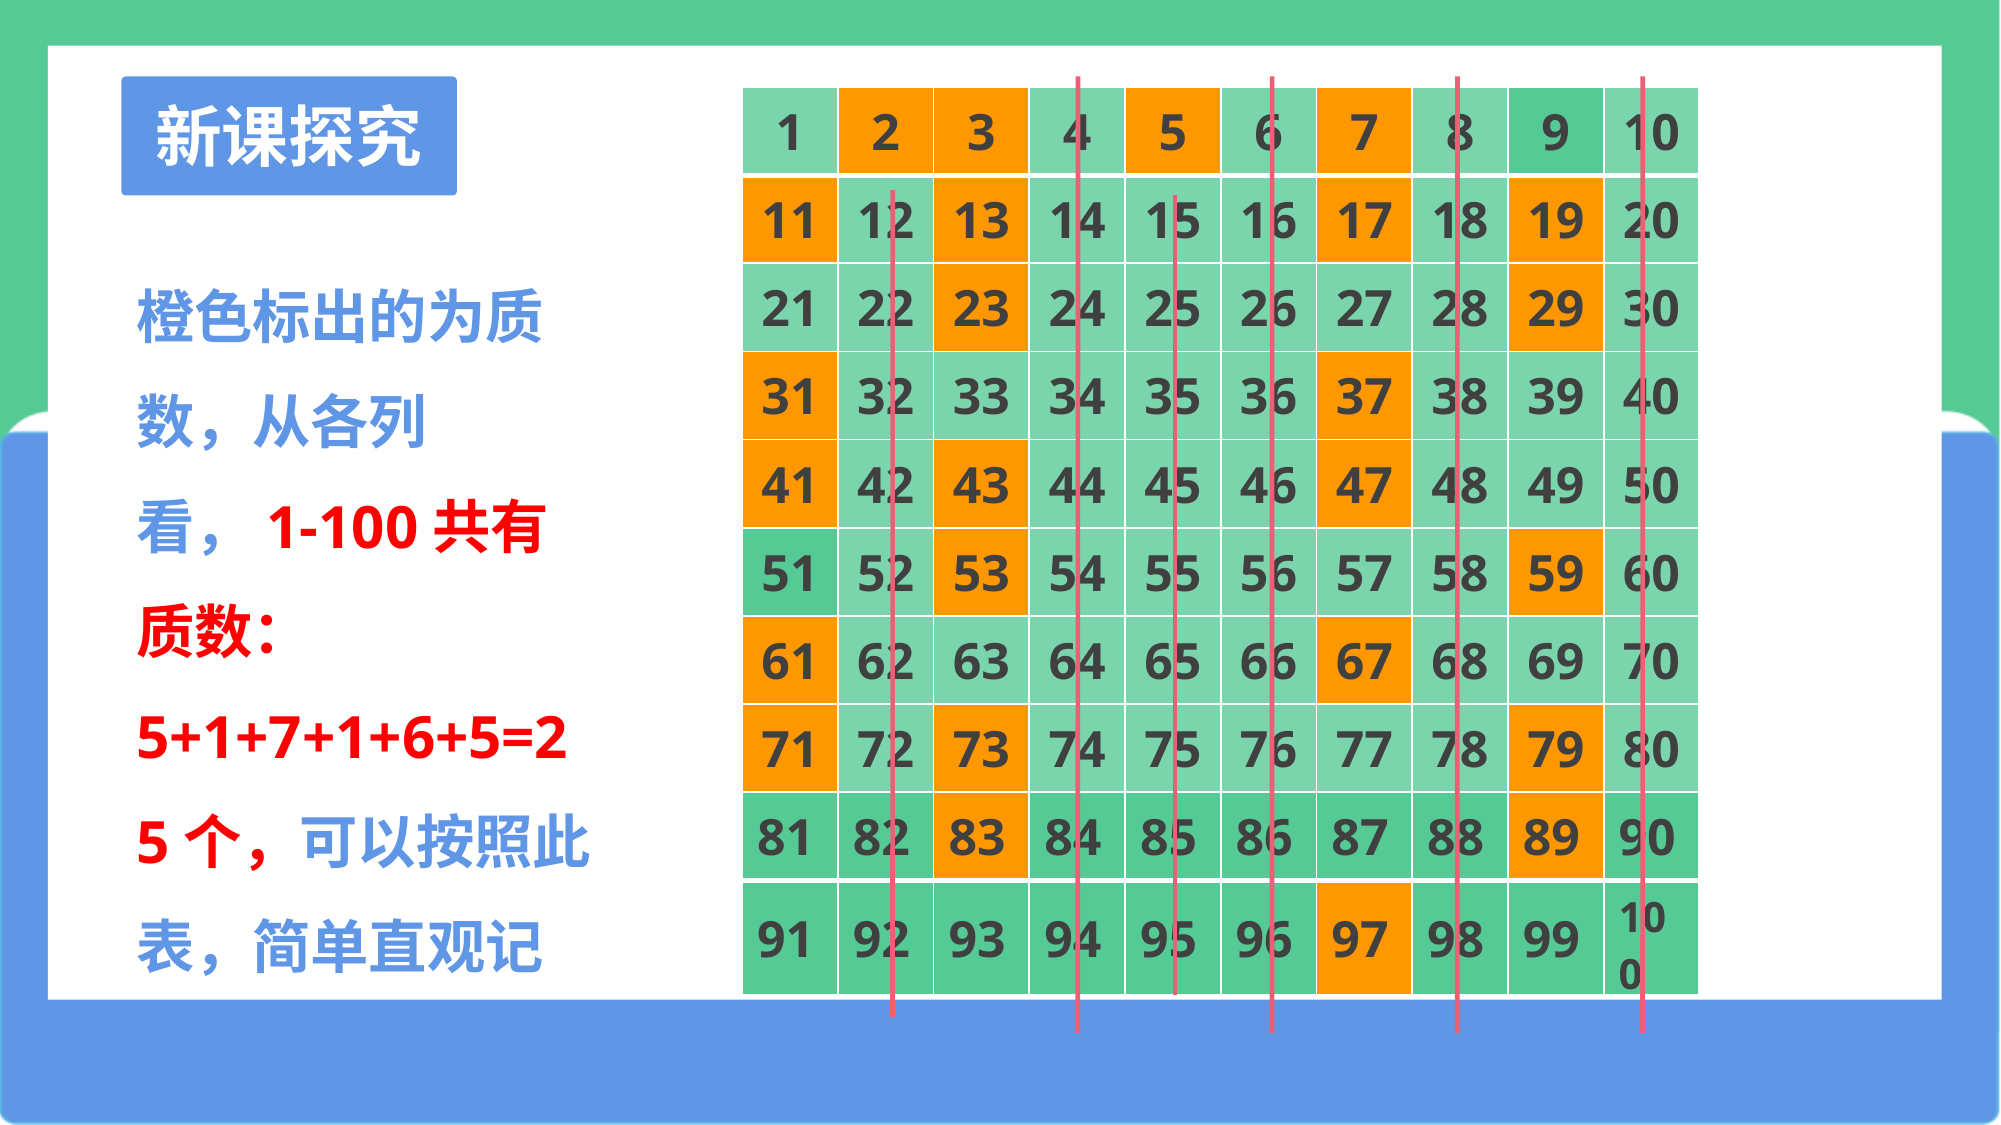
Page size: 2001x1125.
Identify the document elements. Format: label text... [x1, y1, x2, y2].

table_header 87 [1317, 793, 1411, 878]
table_cell 59 [1509, 529, 1603, 615]
table_cell 64 [1081, 617, 1124, 703]
table_header 88 [1413, 793, 1454, 878]
table_cell 97 [1317, 883, 1411, 994]
table_cell 34 [1030, 352, 1075, 439]
table_header 81 [743, 793, 837, 878]
table_header 90 [1645, 793, 1698, 878]
table_cell 50 [1646, 440, 1698, 527]
table_cell 35 [1177, 352, 1220, 439]
table_cell 60 [1605, 529, 1640, 615]
table_cell 36 [1222, 352, 1269, 439]
table_cell 31 [743, 352, 837, 439]
table_cell 52 [895, 529, 933, 615]
table_cell 63 [934, 617, 1028, 703]
table_cell 29 [1509, 264, 1603, 351]
table_cell 30 [1605, 264, 1640, 351]
table_cell 46 [1222, 440, 1269, 527]
table_cell 44 [1081, 440, 1124, 527]
table_cell 21 [743, 264, 837, 351]
table_cell 62 [839, 617, 890, 703]
table_cell 25 [1126, 264, 1173, 351]
table_cell 48 [1460, 440, 1507, 527]
table_cell 19 [1509, 178, 1603, 262]
table_cell 77 [1317, 705, 1411, 791]
table_header 84 [1081, 793, 1124, 878]
table_cell 13 [934, 178, 1028, 262]
table_cell 22 [895, 264, 933, 351]
table_cell 74 [1081, 705, 1124, 791]
table_cell 98 [1413, 883, 1454, 994]
table_cell 64 [1030, 617, 1075, 703]
table_cell 92 [839, 883, 890, 994]
table_cell 11 [743, 178, 837, 262]
table_cell 93 [934, 883, 1028, 994]
table_cell 14 [1081, 178, 1124, 262]
table_cell 66 [1275, 617, 1316, 703]
table_cell 96 [1275, 883, 1316, 994]
table_cell 45 [1177, 440, 1220, 527]
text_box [121, 76, 457, 196]
table_cell 52 [839, 529, 890, 615]
table_cell 18 [1413, 178, 1455, 262]
table_cell 15 [1126, 178, 1220, 262]
table_cell 60 [1645, 529, 1698, 615]
table_cell 14 [1030, 178, 1075, 262]
table_cell 78 [1413, 705, 1454, 791]
table_cell 26 [1275, 264, 1316, 351]
table_cell 42 [895, 440, 933, 527]
table_cell 51 [743, 529, 837, 615]
table_cell 68 [1413, 617, 1455, 703]
table_cell 61 [743, 617, 837, 703]
text_box 橙色标出的为质数，从各列看，1-100共有质数：5+1+7+1+6+5=25个，可以按照此表，简单直观记忆 [121, 237, 611, 1018]
table_header 8 [1460, 88, 1507, 173]
table_cell 67 [1317, 617, 1411, 703]
table_cell 26 [1222, 264, 1269, 351]
table_cell 46 [1275, 440, 1316, 527]
table_cell 92 [895, 883, 933, 994]
table_cell 44 [1030, 440, 1075, 527]
table_cell 94 [1081, 883, 1124, 994]
table_cell 78 [1460, 705, 1507, 791]
table_cell 16 [1222, 178, 1269, 262]
table_cell 25 [1177, 264, 1220, 351]
table_cell 99 [1509, 883, 1603, 994]
table_cell 41 [743, 440, 837, 527]
table_cell 71 [743, 705, 837, 791]
table_cell 54 [1081, 529, 1124, 615]
table_header 3 [934, 88, 1028, 173]
table_cell 95 [1126, 883, 1173, 994]
table_cell 94 [1030, 883, 1075, 994]
table_cell 74 [1030, 705, 1075, 791]
table_header 83 [934, 793, 1028, 878]
table_cell 28 [1460, 264, 1507, 351]
table_cell 65 [1126, 617, 1173, 703]
table_header 90 [1605, 793, 1640, 878]
table_cell 72 [839, 705, 890, 791]
table_cell 70 [1605, 617, 1640, 703]
table_cell 23 [934, 264, 1028, 351]
table_cell 58 [1413, 529, 1455, 615]
table_cell 28 [1413, 264, 1455, 351]
table_cell 69 [1509, 617, 1603, 703]
table_cell 98 [1460, 883, 1507, 994]
table_cell 17 [1317, 178, 1411, 262]
table_header 86 [1222, 793, 1269, 878]
table_cell 70 [1645, 617, 1698, 703]
table_cell 56 [1275, 529, 1316, 615]
table_header 85 [1126, 793, 1173, 878]
table_header 9 [1509, 88, 1603, 173]
table_cell 79 [1509, 705, 1603, 791]
table_cell 95 [1177, 883, 1220, 994]
table_cell 12 [839, 178, 933, 262]
table_cell 55 [1126, 529, 1173, 615]
table_cell 72 [895, 705, 933, 791]
table_cell 32 [895, 352, 933, 439]
table_cell 54 [1030, 529, 1075, 615]
table_cell 76 [1222, 705, 1269, 791]
table_header 6 [1275, 88, 1316, 173]
table_cell 53 [934, 529, 1028, 615]
table_header 88 [1460, 793, 1507, 878]
table_cell 24 [1030, 264, 1075, 351]
table_header 84 [1030, 793, 1075, 878]
text_box [47, 45, 1943, 1001]
table_cell 100 [1645, 883, 1698, 994]
table_cell 37 [1317, 352, 1411, 439]
table_cell 49 [1509, 440, 1603, 527]
table_cell 57 [1317, 529, 1411, 615]
table_cell 43 [934, 440, 1028, 527]
table_header 2 [839, 88, 933, 173]
table_cell 62 [895, 617, 933, 703]
table_cell 58 [1460, 529, 1507, 615]
table_cell 40 [1646, 352, 1698, 439]
table_cell 76 [1275, 705, 1316, 791]
table_header 89 [1509, 793, 1603, 878]
table_cell 80 [1605, 705, 1640, 791]
table_cell 42 [839, 440, 890, 527]
table_cell 24 [1081, 264, 1124, 351]
table_cell 100 [1605, 883, 1640, 994]
table_cell 18 [1460, 178, 1507, 262]
table_cell 35 [1126, 352, 1173, 439]
table_header 82 [839, 793, 890, 878]
table_header 10 [1646, 88, 1698, 173]
table_header 1 [743, 88, 837, 173]
table_header 4 [1030, 88, 1075, 173]
table_cell 40 [1605, 352, 1640, 439]
table_cell 38 [1413, 352, 1455, 439]
table_header 86 [1275, 793, 1316, 878]
table_cell 20 [1646, 178, 1698, 262]
table_cell 73 [934, 705, 1028, 791]
table_cell 32 [839, 352, 890, 439]
table_header 8 [1413, 88, 1455, 173]
table_cell 33 [934, 352, 1028, 439]
table_cell 68 [1460, 617, 1507, 703]
table_cell 56 [1222, 529, 1269, 615]
table_cell 96 [1222, 883, 1269, 994]
table_cell 30 [1646, 264, 1698, 351]
table_header 6 [1222, 88, 1269, 173]
table_cell 75 [1177, 705, 1220, 791]
table_cell 55 [1177, 529, 1220, 615]
table_cell 48 [1413, 440, 1455, 527]
picture [0, 0, 2001, 1125]
table_header 7 [1317, 88, 1411, 173]
table_header 85 [1177, 793, 1220, 878]
table_cell 16 [1275, 178, 1316, 262]
table_header 10 [1605, 88, 1640, 173]
table_cell 47 [1317, 440, 1411, 527]
table_cell 66 [1222, 617, 1269, 703]
table_cell 27 [1317, 264, 1411, 351]
table_cell 34 [1081, 352, 1124, 439]
table_cell 22 [839, 264, 890, 351]
table_cell 38 [1460, 352, 1507, 439]
table_cell 36 [1275, 352, 1316, 439]
table_cell 80 [1645, 705, 1698, 791]
table_cell 45 [1126, 440, 1173, 527]
table_cell 39 [1509, 352, 1603, 439]
table_cell 20 [1605, 178, 1640, 262]
table_cell 75 [1126, 705, 1173, 791]
table_cell 50 [1605, 440, 1640, 527]
table_cell 65 [1177, 617, 1220, 703]
table_header 82 [895, 793, 933, 878]
table_header 4 [1081, 88, 1124, 173]
table_header 5 [1126, 88, 1220, 173]
table_cell 91 [743, 883, 837, 994]
